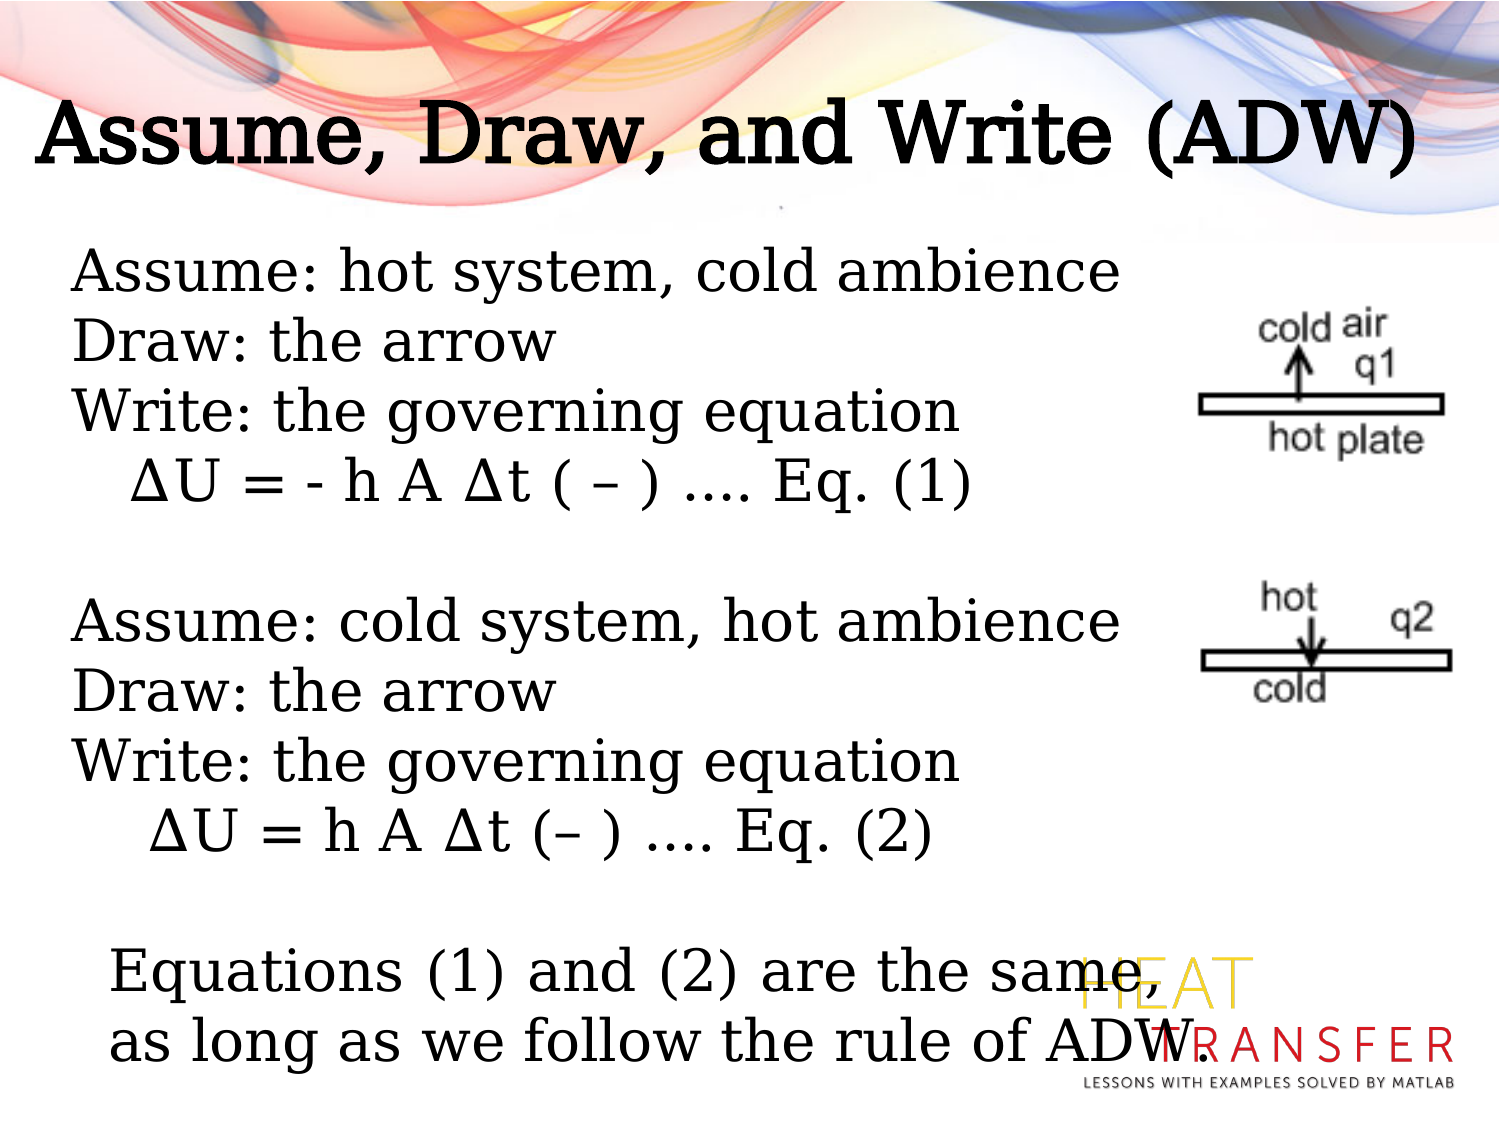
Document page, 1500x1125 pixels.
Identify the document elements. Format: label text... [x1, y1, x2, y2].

picture [0, 1, 1499, 243]
text_box Assume, Draw, and Write (ADW) [0, 71, 1481, 187]
picture [1075, 964, 1079, 988]
picture [1075, 946, 1464, 1093]
picture [1166, 292, 1481, 736]
